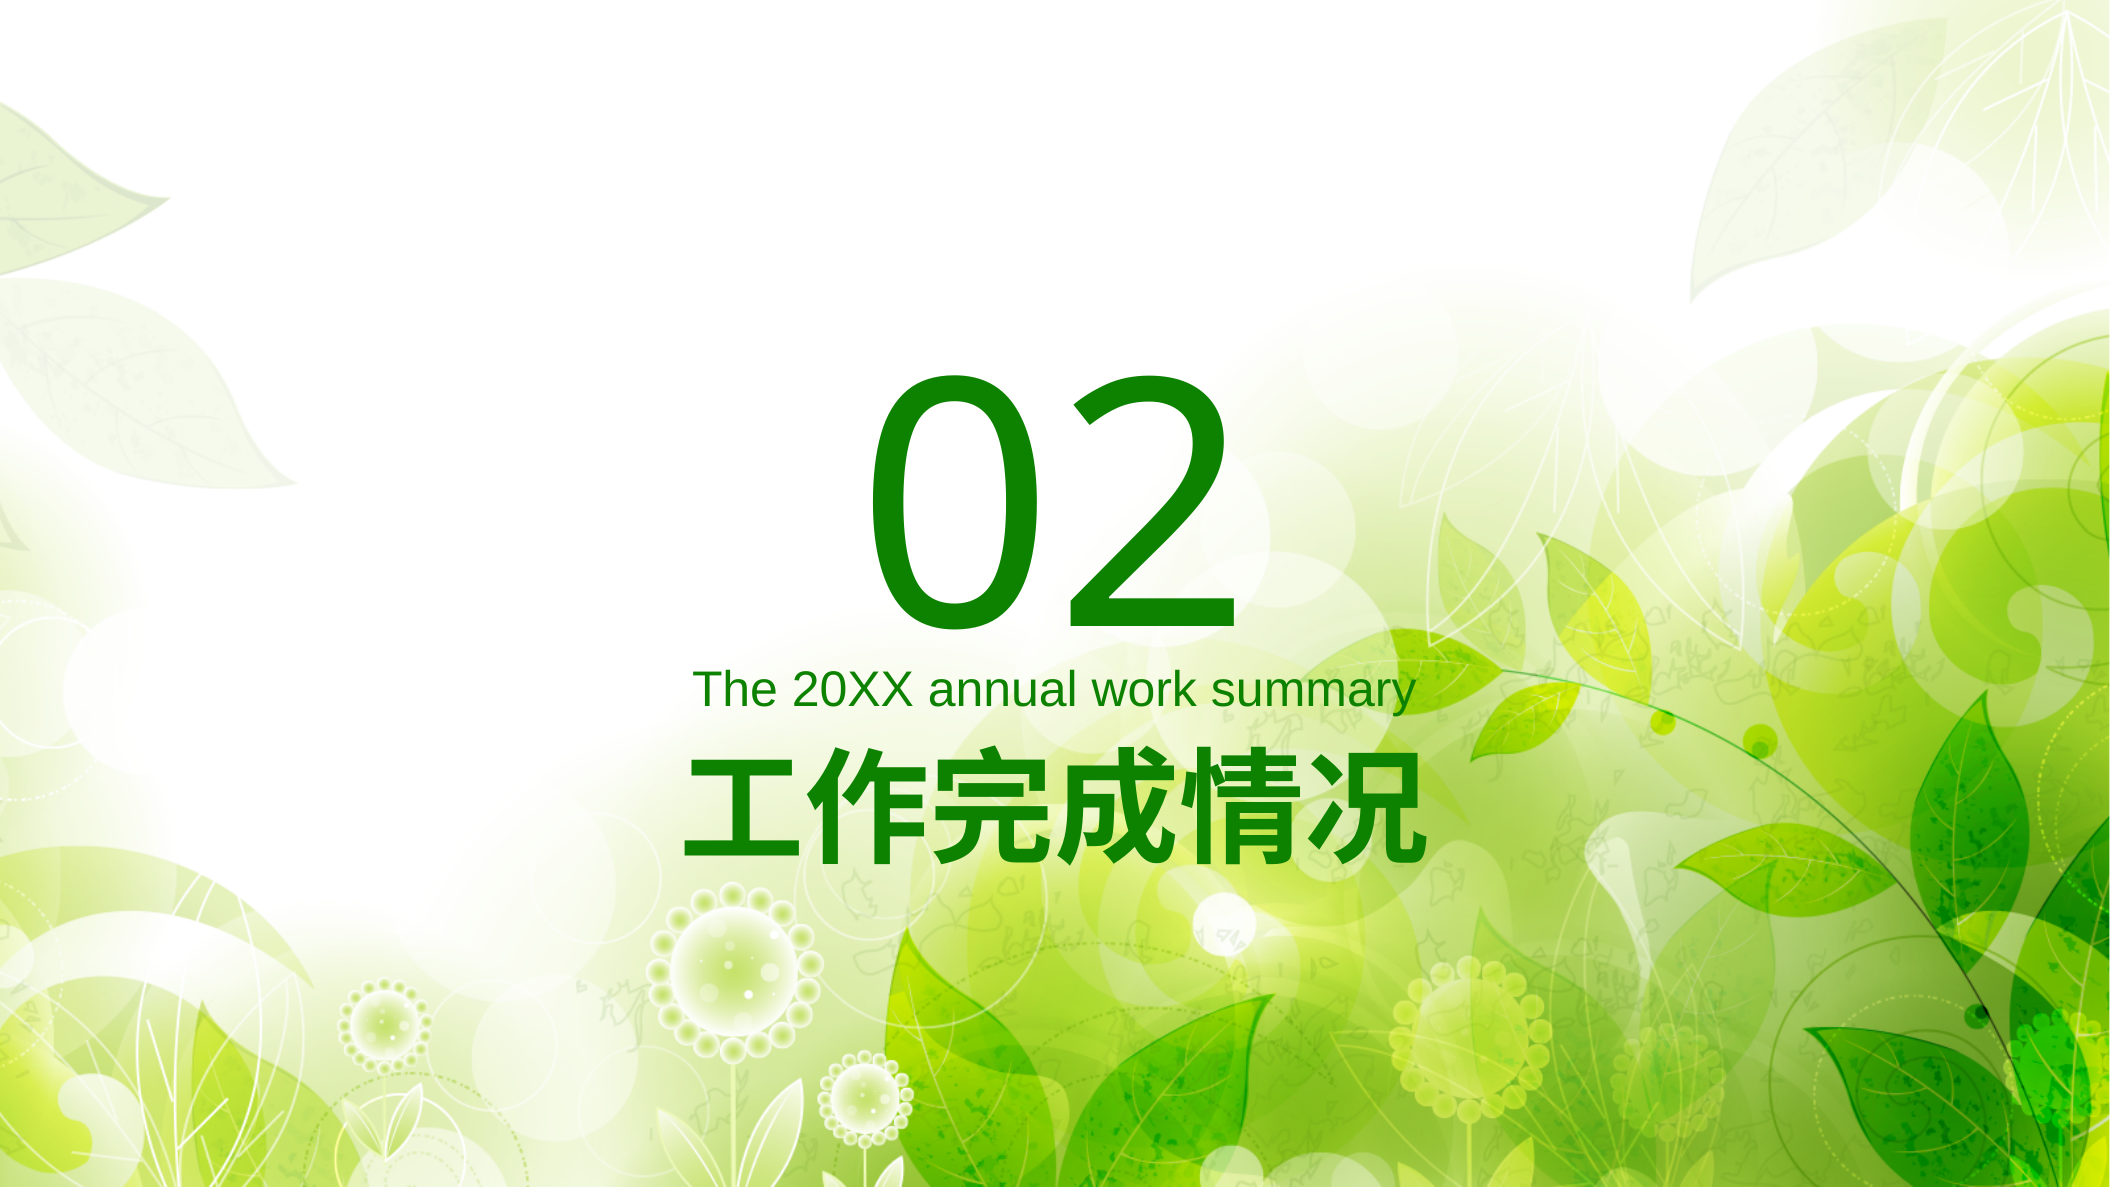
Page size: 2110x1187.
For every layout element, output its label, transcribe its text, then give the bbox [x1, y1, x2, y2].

text_box 工作完成情况 [640, 725, 1469, 886]
text_box [0, 0, 2110, 1187]
text_box The 20XX annual work summary [638, 649, 1471, 725]
text_box 02 [801, 272, 1308, 703]
